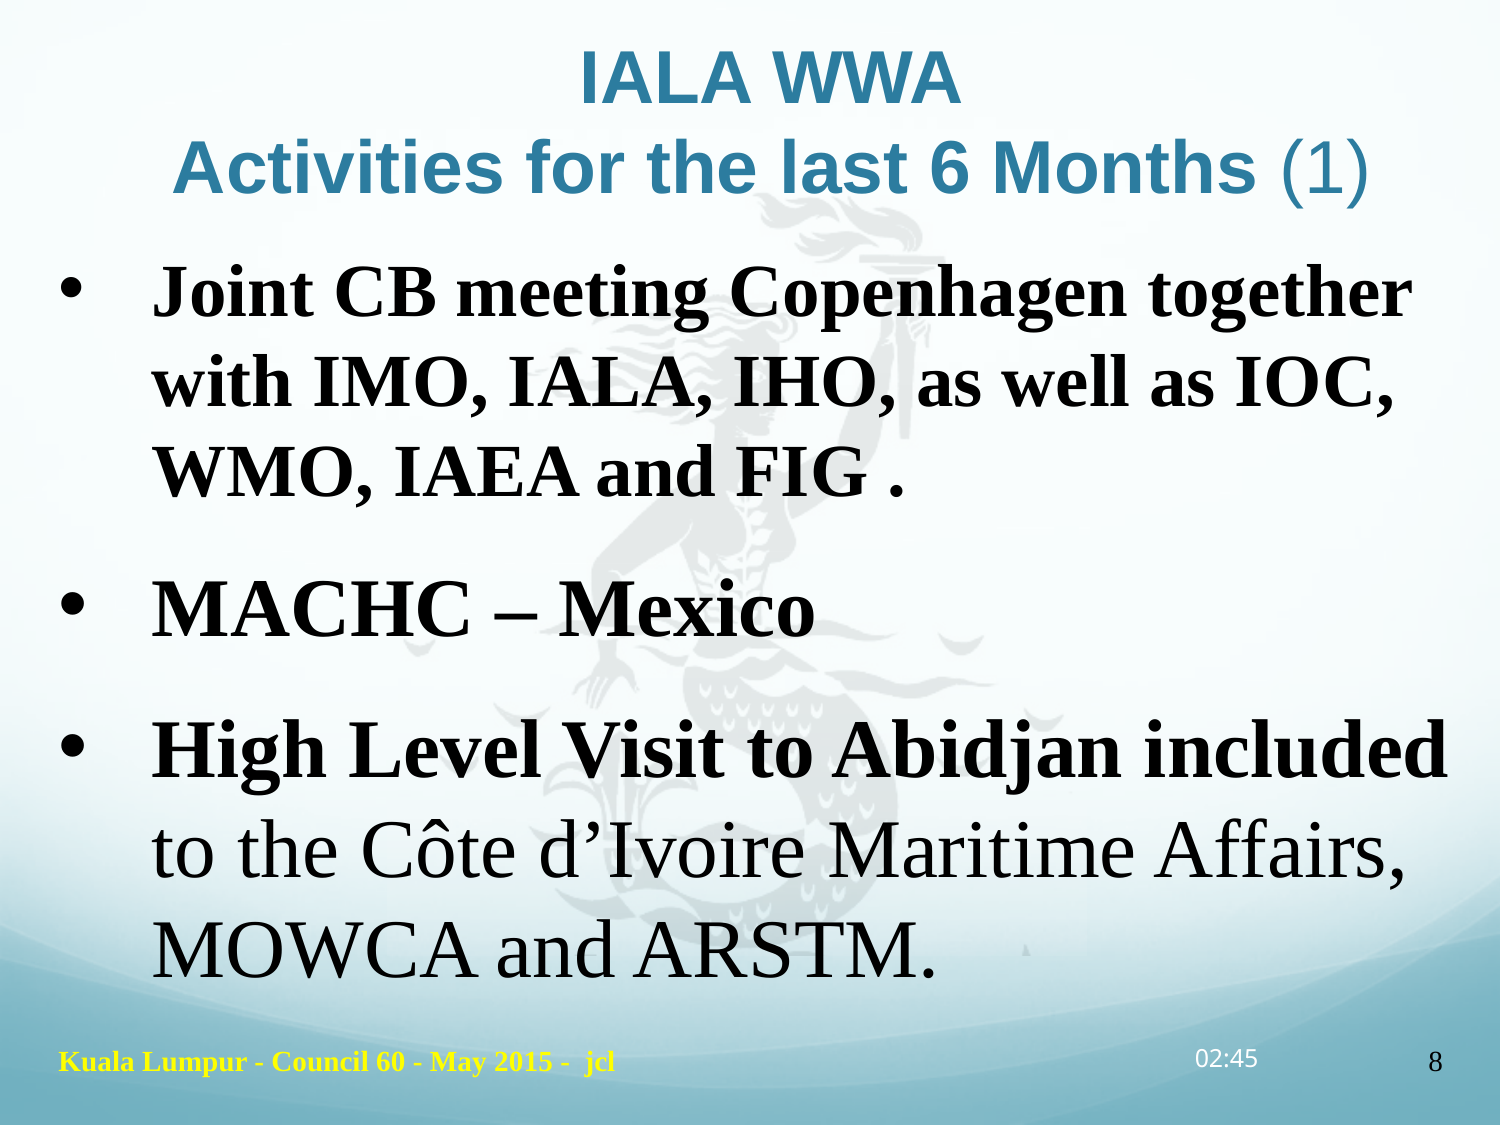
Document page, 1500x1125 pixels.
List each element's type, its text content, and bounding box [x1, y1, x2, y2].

footer Kuala Lumpur - Council 60 - May 2015 - jcl [43, 1029, 838, 1090]
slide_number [923, 1029, 1274, 1090]
title IALA WWA Activities for the last 6 Months (1) [43, 0, 1500, 106]
text_box Joint CB meeting Copenhagen together with IMO, IALA, IHO, as well as IOC, WMO, IAEA and FIG . MACHC – Mexico High Level Visit to Abidjan included to the Côte d’Ivoire Maritime Affairs, MOWCA and ARSTM. [43, 106, 1500, 1002]
slide_number 8 [1295, 1029, 1459, 1090]
